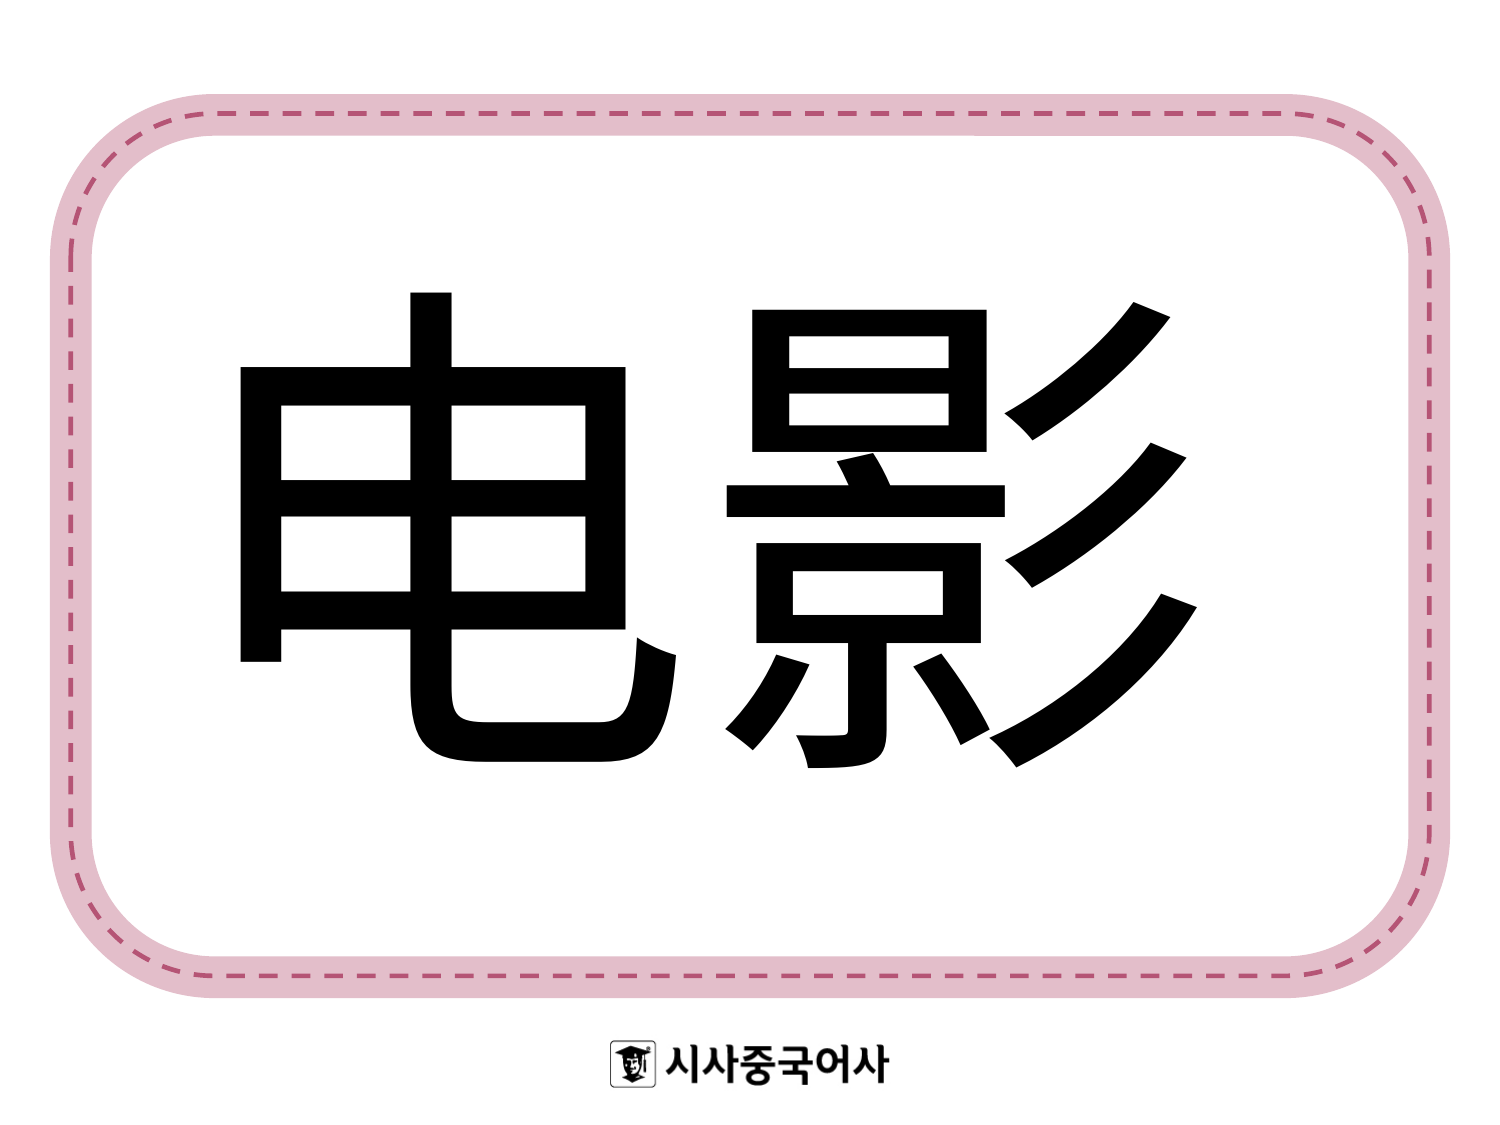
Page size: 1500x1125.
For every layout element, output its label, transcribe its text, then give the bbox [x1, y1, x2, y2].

picture [602, 1034, 898, 1094]
text_box 电影 [145, 189, 1354, 853]
